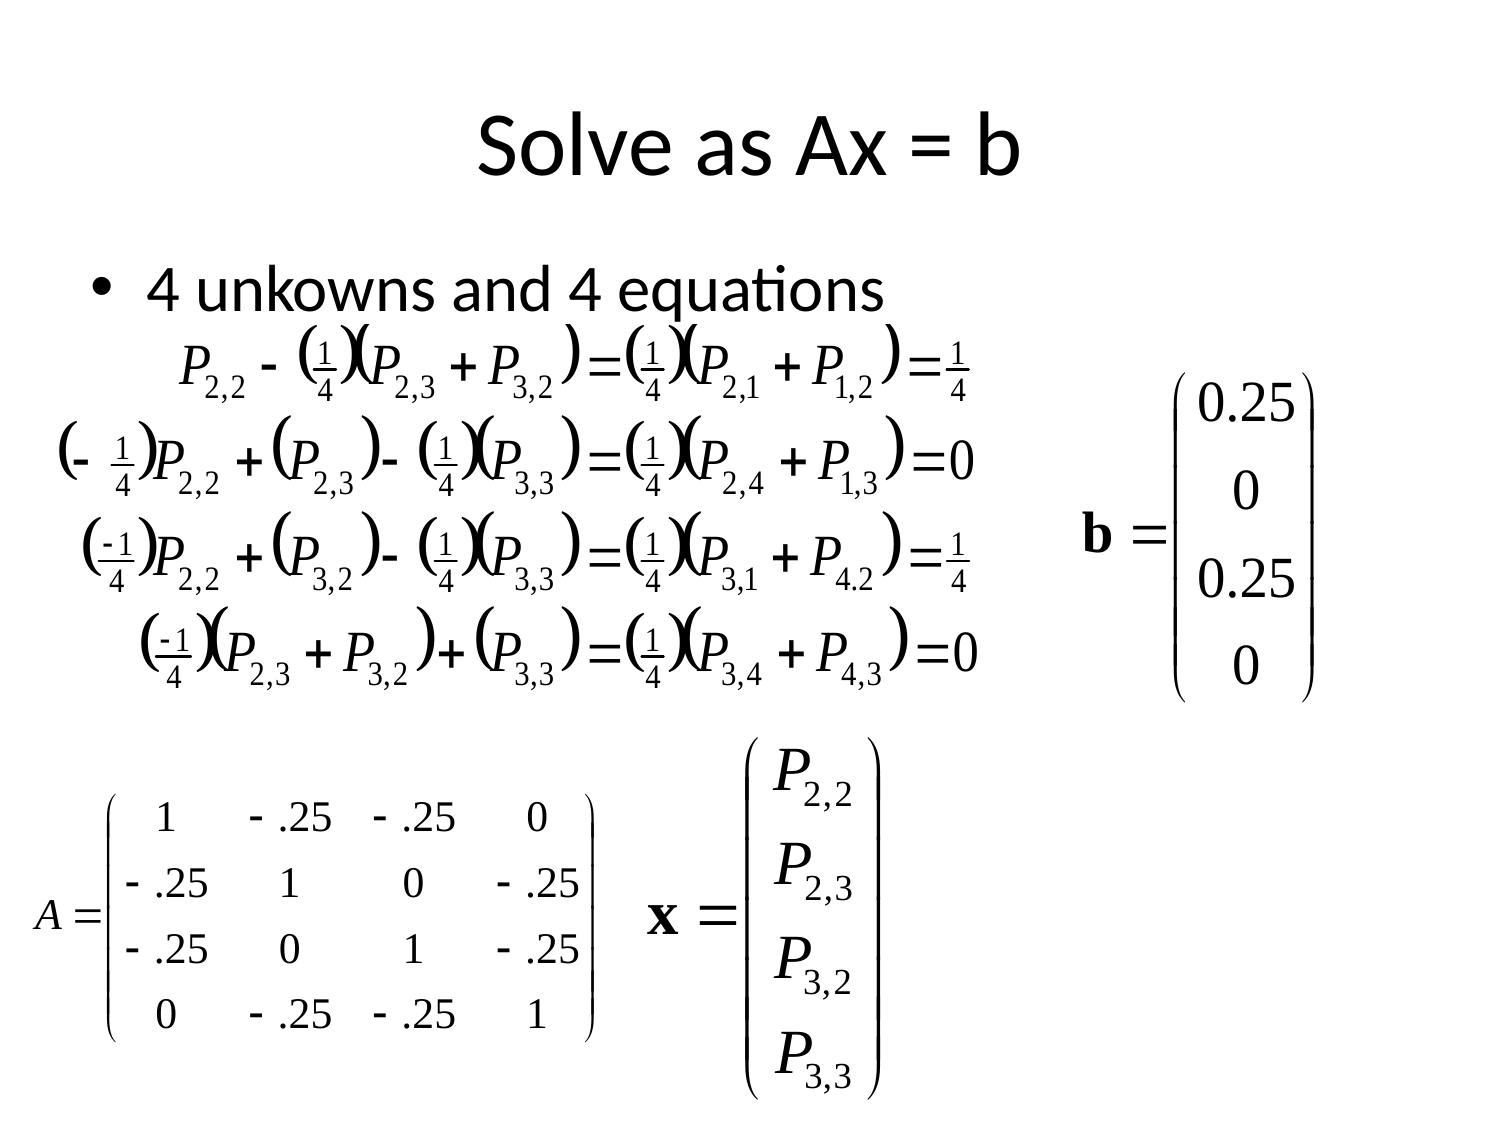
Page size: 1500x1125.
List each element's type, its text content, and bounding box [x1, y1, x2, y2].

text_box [24, 787, 609, 1051]
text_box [637, 724, 900, 1113]
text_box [1074, 362, 1331, 714]
list 4 unkowns and 4 equations [75, 237, 1425, 338]
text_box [49, 324, 989, 705]
title Solve as Ax = b [75, 45, 1425, 233]
